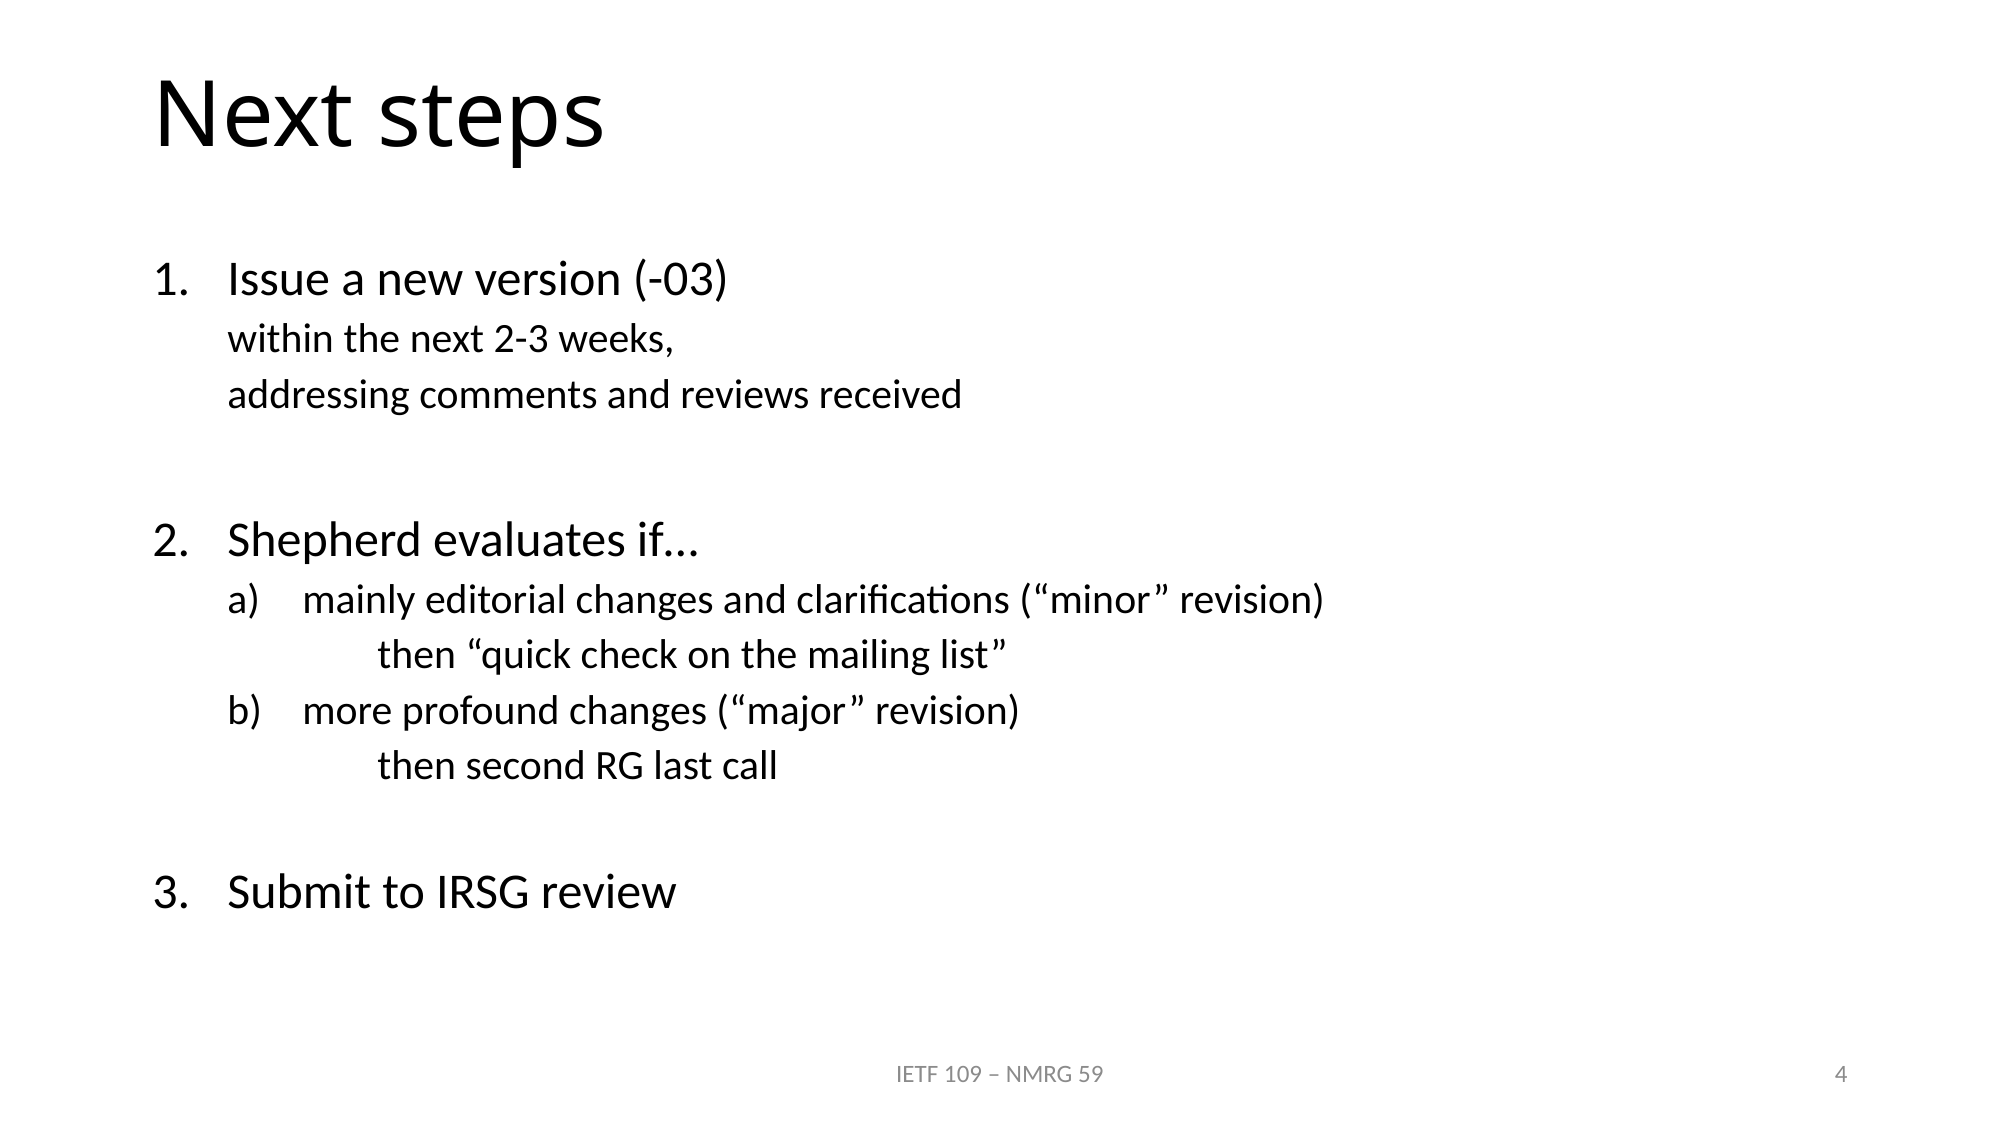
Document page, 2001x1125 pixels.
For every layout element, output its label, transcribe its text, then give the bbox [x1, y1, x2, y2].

list Issue a new version (-03) within the next 2-3 weeks, addressing comments and reviews received Shepherd evaluates if… mainly editorial changes and clarifications (“minor” revision) then “quick check on the mailing list” more profound changes (“major” revision) then second RG last call Submit to IRSG review [137, 245, 1863, 1014]
title Next steps [137, 59, 1863, 175]
footer IETF 109 – NMRG 59 [662, 1042, 1338, 1103]
slide_number 4 [1412, 1042, 1863, 1103]
